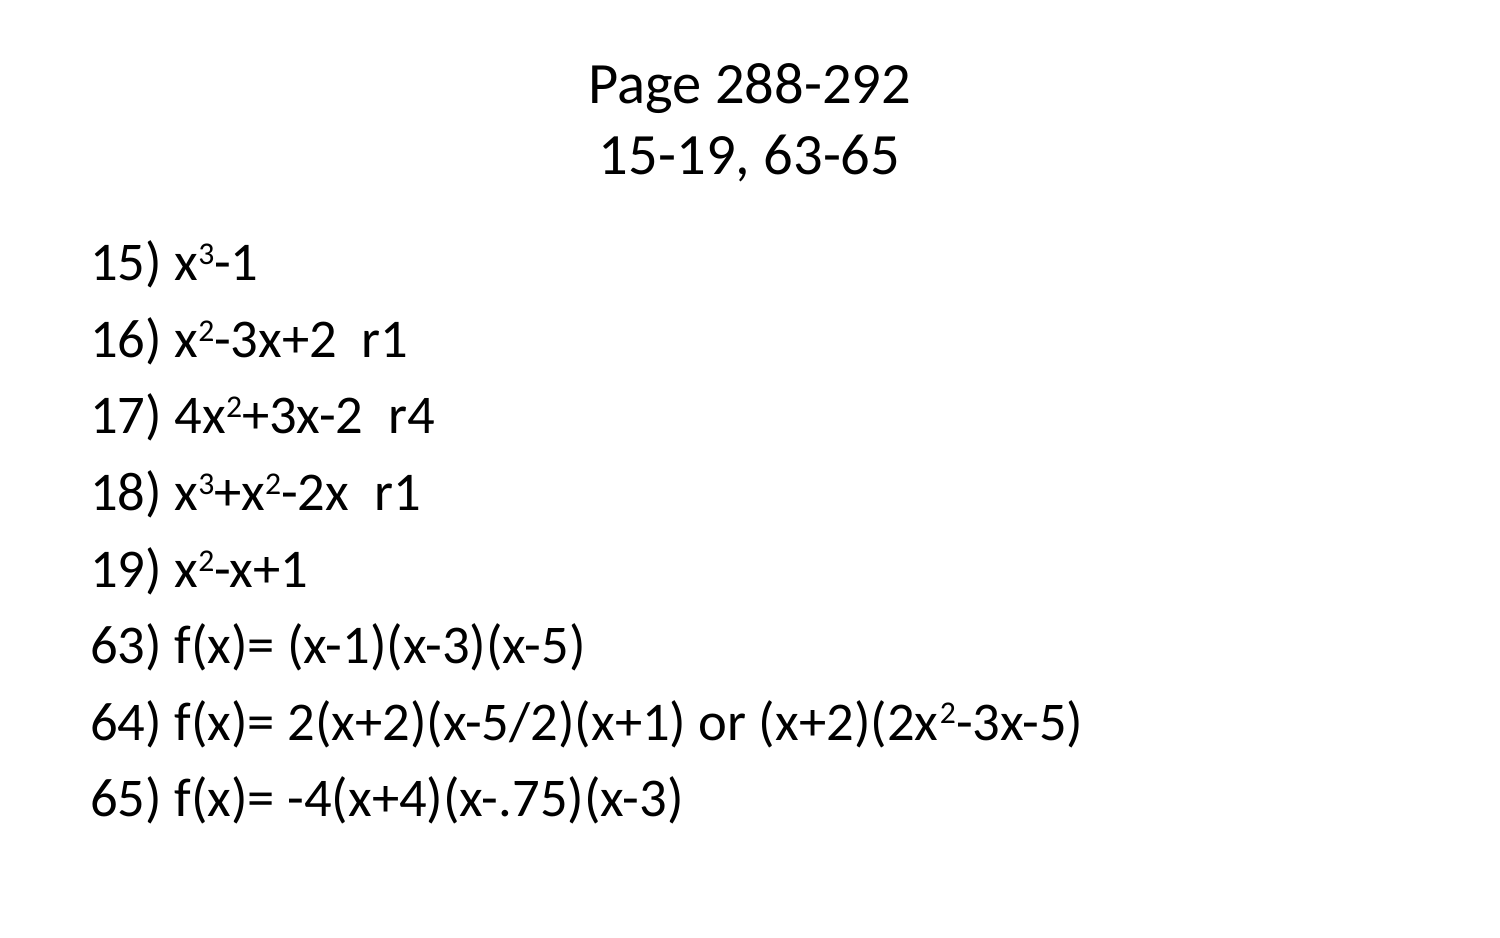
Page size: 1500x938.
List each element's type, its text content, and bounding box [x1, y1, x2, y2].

title Page 288-292 15-19, 63-65 [75, 37, 1425, 194]
list 15) x3-1 16) x2-3x+2 r1 17) 4x2+3x-2 r4 18) x3+x2-2x r1 19) x2-x+1 63) f(x)= (x-1)(x-3)(x-5) 64) f(x)= 2(x+2)(x-5/2)(x+1) or (x+2)(2x2-3x-5) 65) f(x)= -4(x+4)(x-.75)(x-3) [75, 218, 1425, 838]
